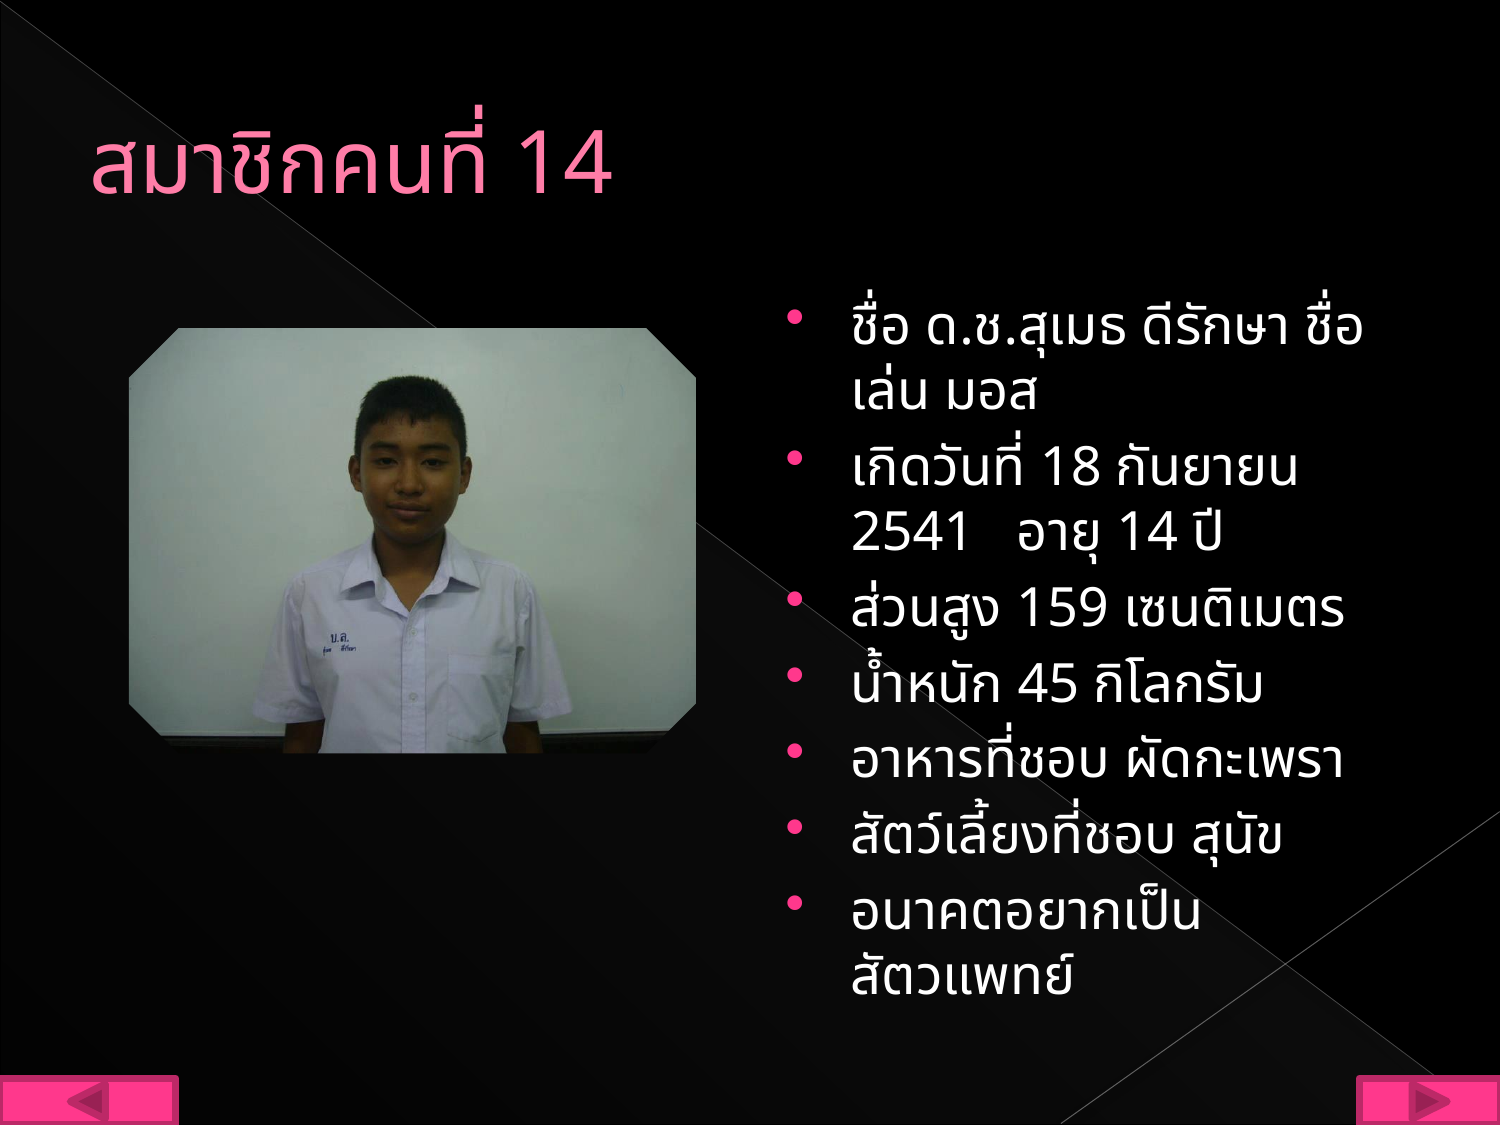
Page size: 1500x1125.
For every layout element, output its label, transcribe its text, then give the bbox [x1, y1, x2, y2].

list ชื่อ ด.ช.สุเมธ ดีรักษา ชื่อเล่น มอส เกิดวันที่ 18 กันยายน 2541 อายุ 14 ปี ส่วนสูง 159 เซนติเมตร น้ำหนัก 45 กิโลกรัม อาหารที่ชอบ ผัดกะเพรา สัตว์เลี้ยงที่ชอบ สุนัข อนาคตอยากเป็น สัตวแพทย์ [762, 282, 1425, 1025]
text_box [0, 1075, 179, 1125]
text_box [1356, 1075, 1500, 1125]
title สมาชิกคนที่ 14 [75, 43, 1425, 274]
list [128, 327, 696, 754]
